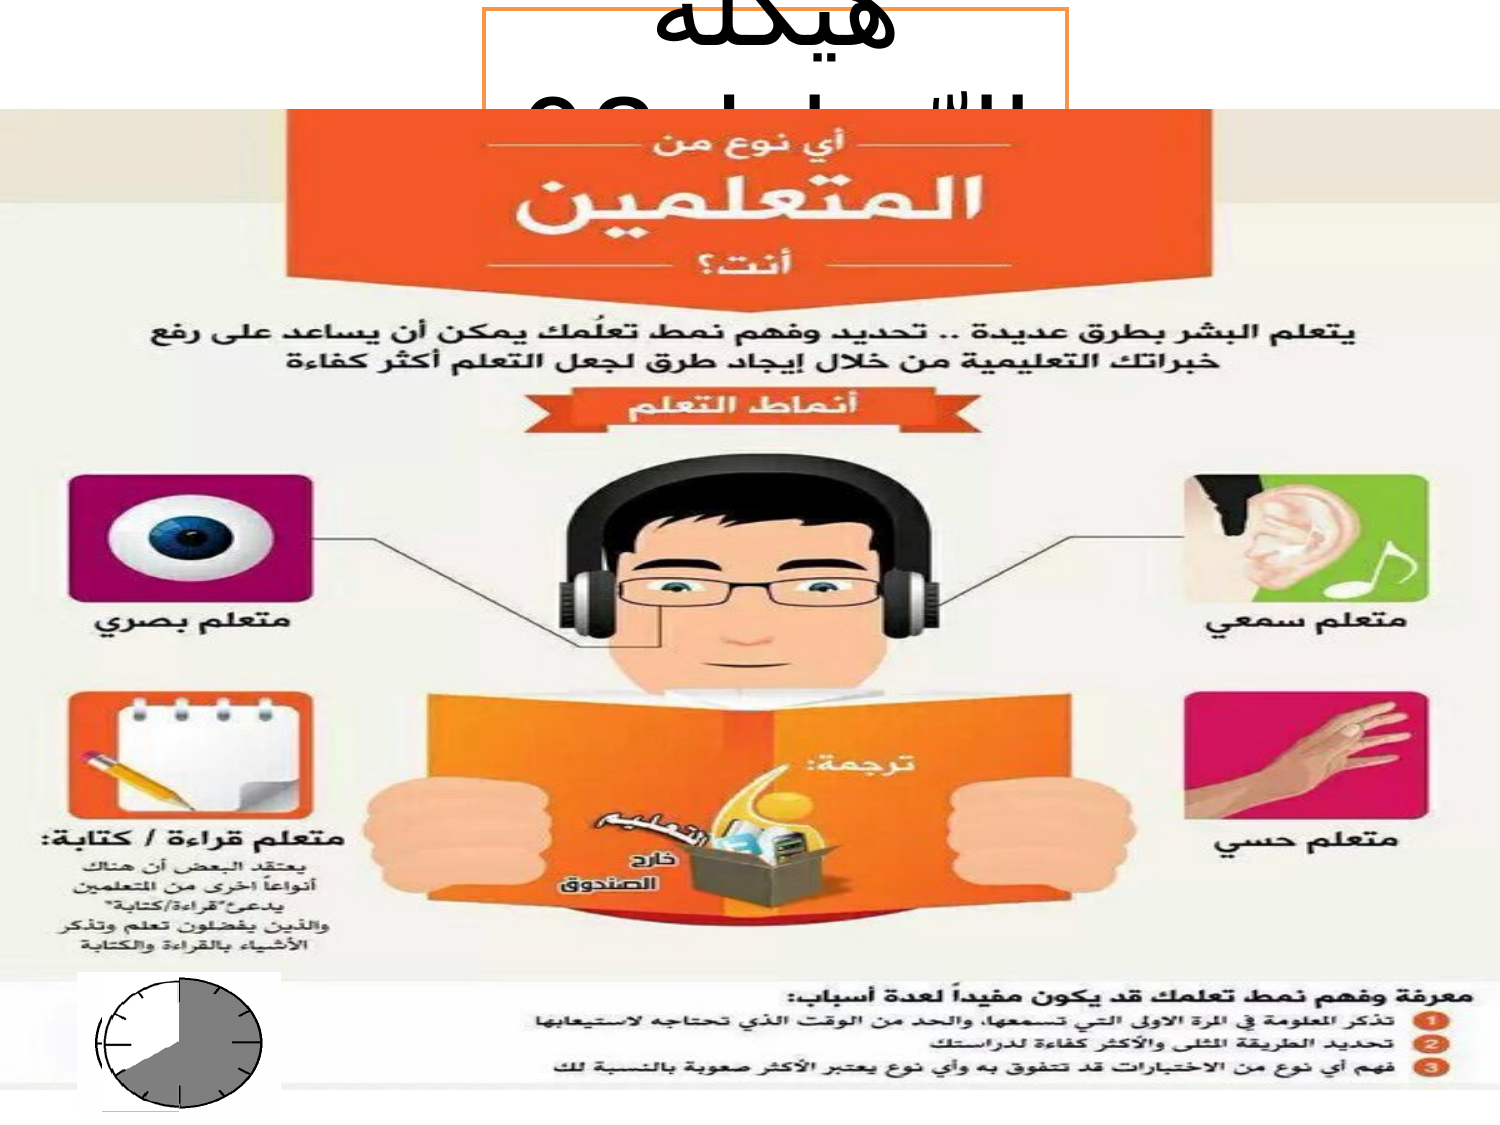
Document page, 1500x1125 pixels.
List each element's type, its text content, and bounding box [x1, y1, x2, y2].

picture [0, 109, 1500, 1118]
text_box هيكلة النّشاط 08 [482, 7, 1069, 108]
